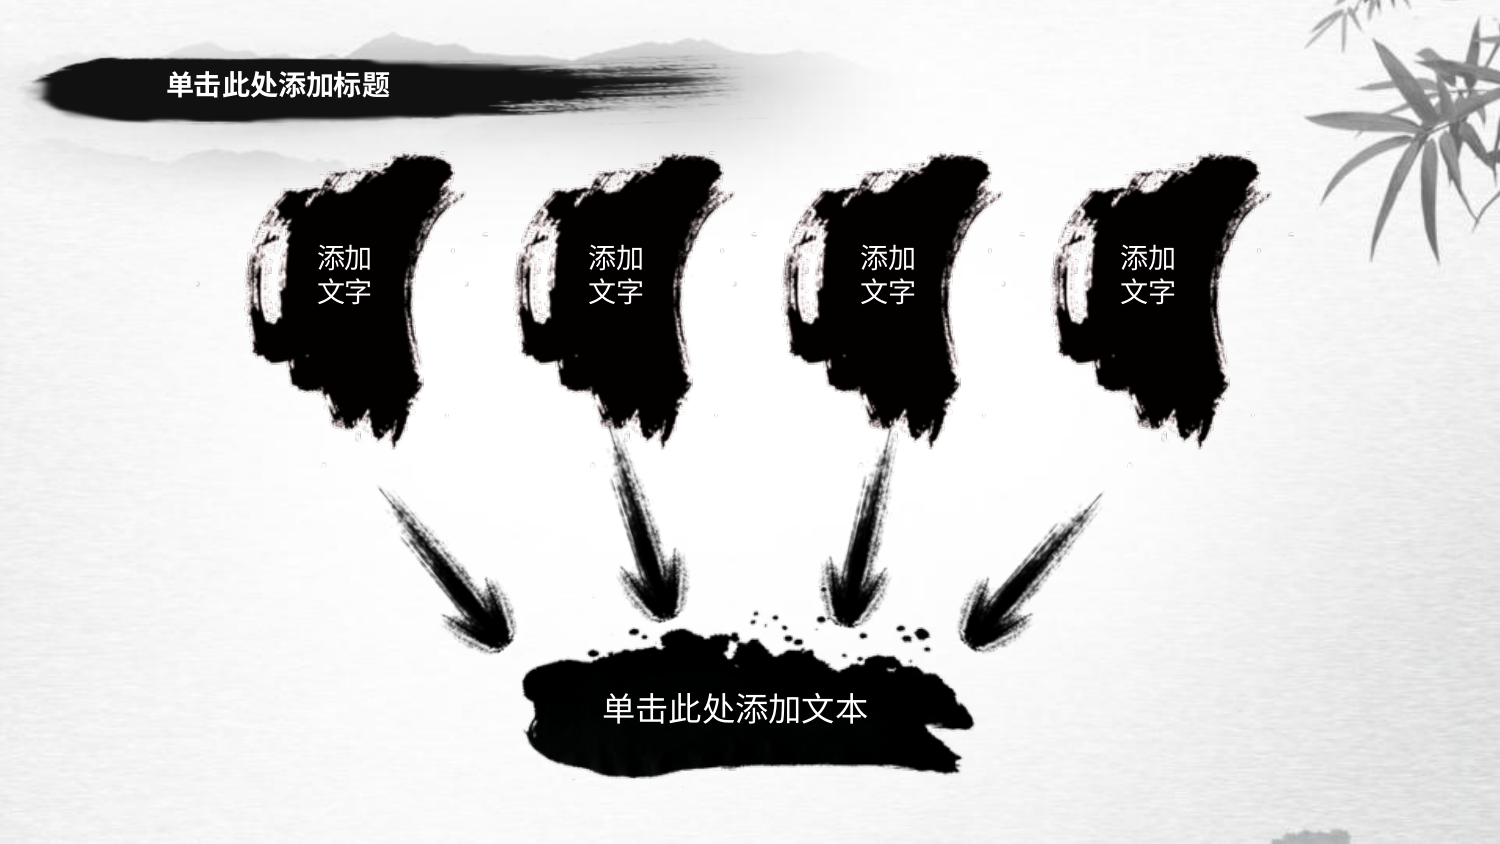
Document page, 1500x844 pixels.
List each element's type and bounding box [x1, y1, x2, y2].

text_box [0, 16, 815, 134]
picture [0, 0, 1500, 844]
